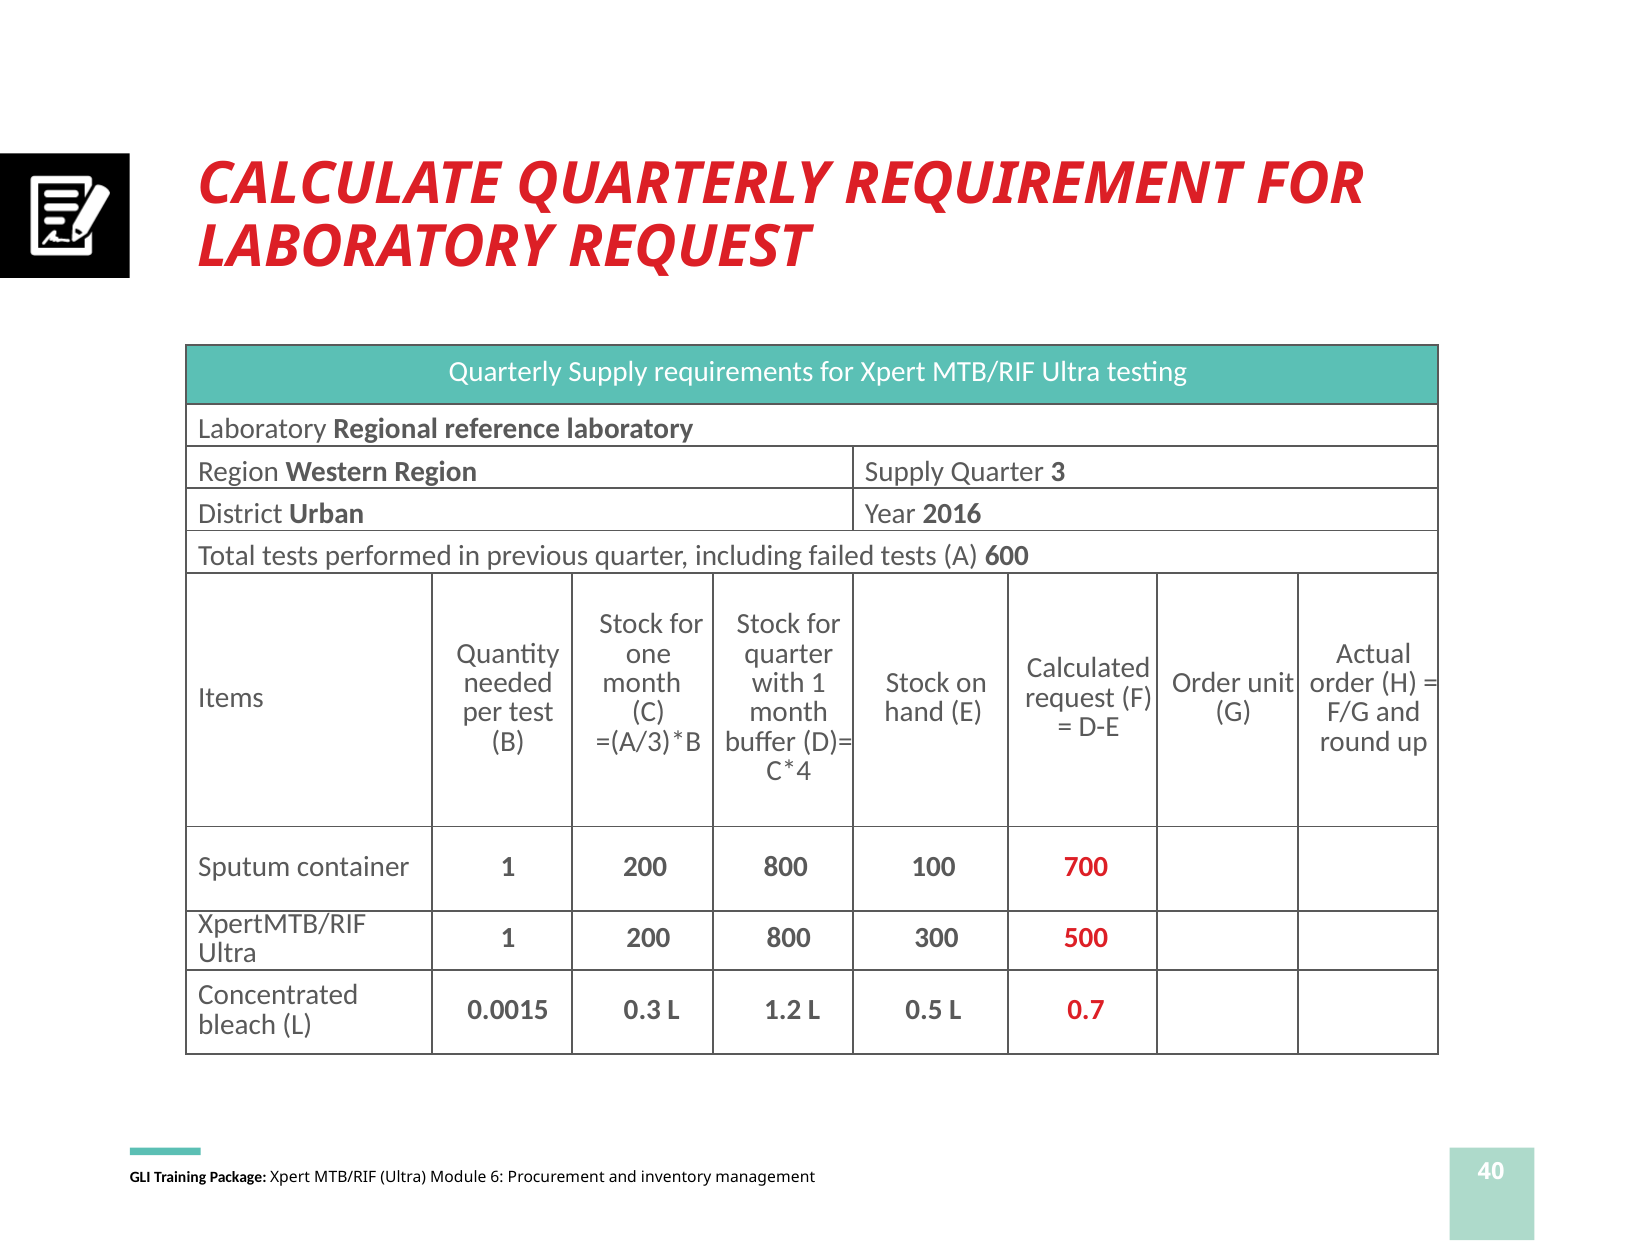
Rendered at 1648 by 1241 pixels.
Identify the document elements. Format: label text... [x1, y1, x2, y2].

table_header Quarterly Supply requirements for Xpert MTB/RIF Ultra testing [187, 346, 1437, 403]
table_cell Concentrated bleach (L) [187, 971, 431, 1053]
table_cell 0.7 [1009, 971, 1156, 1053]
table_cell Stock for one month (C) =(A/3)*B [573, 574, 712, 826]
table_cell Year 2016 [854, 489, 1437, 530]
table_cell Stock for quarter with 1 month buffer (D)= C*4 [714, 574, 852, 826]
table_cell Quantity needed per test (B) [433, 574, 571, 826]
table_cell 1.2 L [714, 971, 852, 1053]
table_cell 100 [854, 827, 1007, 910]
table_cell [1158, 827, 1297, 910]
table_cell Sputum container [187, 827, 431, 910]
table_cell Laboratory Regional reference laboratory [187, 405, 1437, 445]
table_cell 200 [573, 912, 712, 969]
table_cell 500 [1009, 912, 1156, 969]
table_cell XpertMTB/RIF Ultra [187, 912, 431, 969]
table_cell Supply Quarter 3 [854, 447, 1437, 487]
table_cell Region Western Region [187, 447, 852, 487]
table_cell [1158, 912, 1297, 969]
table_cell 0.0015 [433, 971, 571, 1053]
title CALCULATE QUARTERLY REQUIREMENT FOR LABORATORY REQUEST [197, 153, 1450, 278]
table_cell Stock on hand (E) [854, 574, 1007, 826]
table_cell 0.5 L [854, 971, 1007, 1053]
table_cell [1158, 971, 1297, 1053]
table_cell 1 [433, 827, 571, 910]
picture [12, 158, 122, 270]
table_cell 200 [573, 827, 712, 910]
table_cell 800 [714, 912, 852, 969]
table_cell 1 [433, 912, 571, 969]
table_cell District Urban [187, 489, 852, 530]
table_cell 700 [1009, 827, 1156, 910]
table_cell [1299, 912, 1437, 969]
table_cell [1299, 827, 1437, 910]
table_cell 0.3 L [573, 971, 712, 1053]
table_cell 300 [854, 912, 1007, 969]
table_cell Actual order (H) = F/G and round up [1299, 574, 1437, 826]
table_cell Total tests performed in previous quarter, including failed tests (A) 600 [187, 531, 1437, 572]
table_cell 800 [714, 827, 852, 910]
table_cell [1299, 971, 1437, 1053]
table_cell Calculated request (F) = D-E [1009, 574, 1156, 826]
table_cell Order unit (G) [1158, 574, 1297, 826]
table_cell Items [187, 574, 431, 826]
